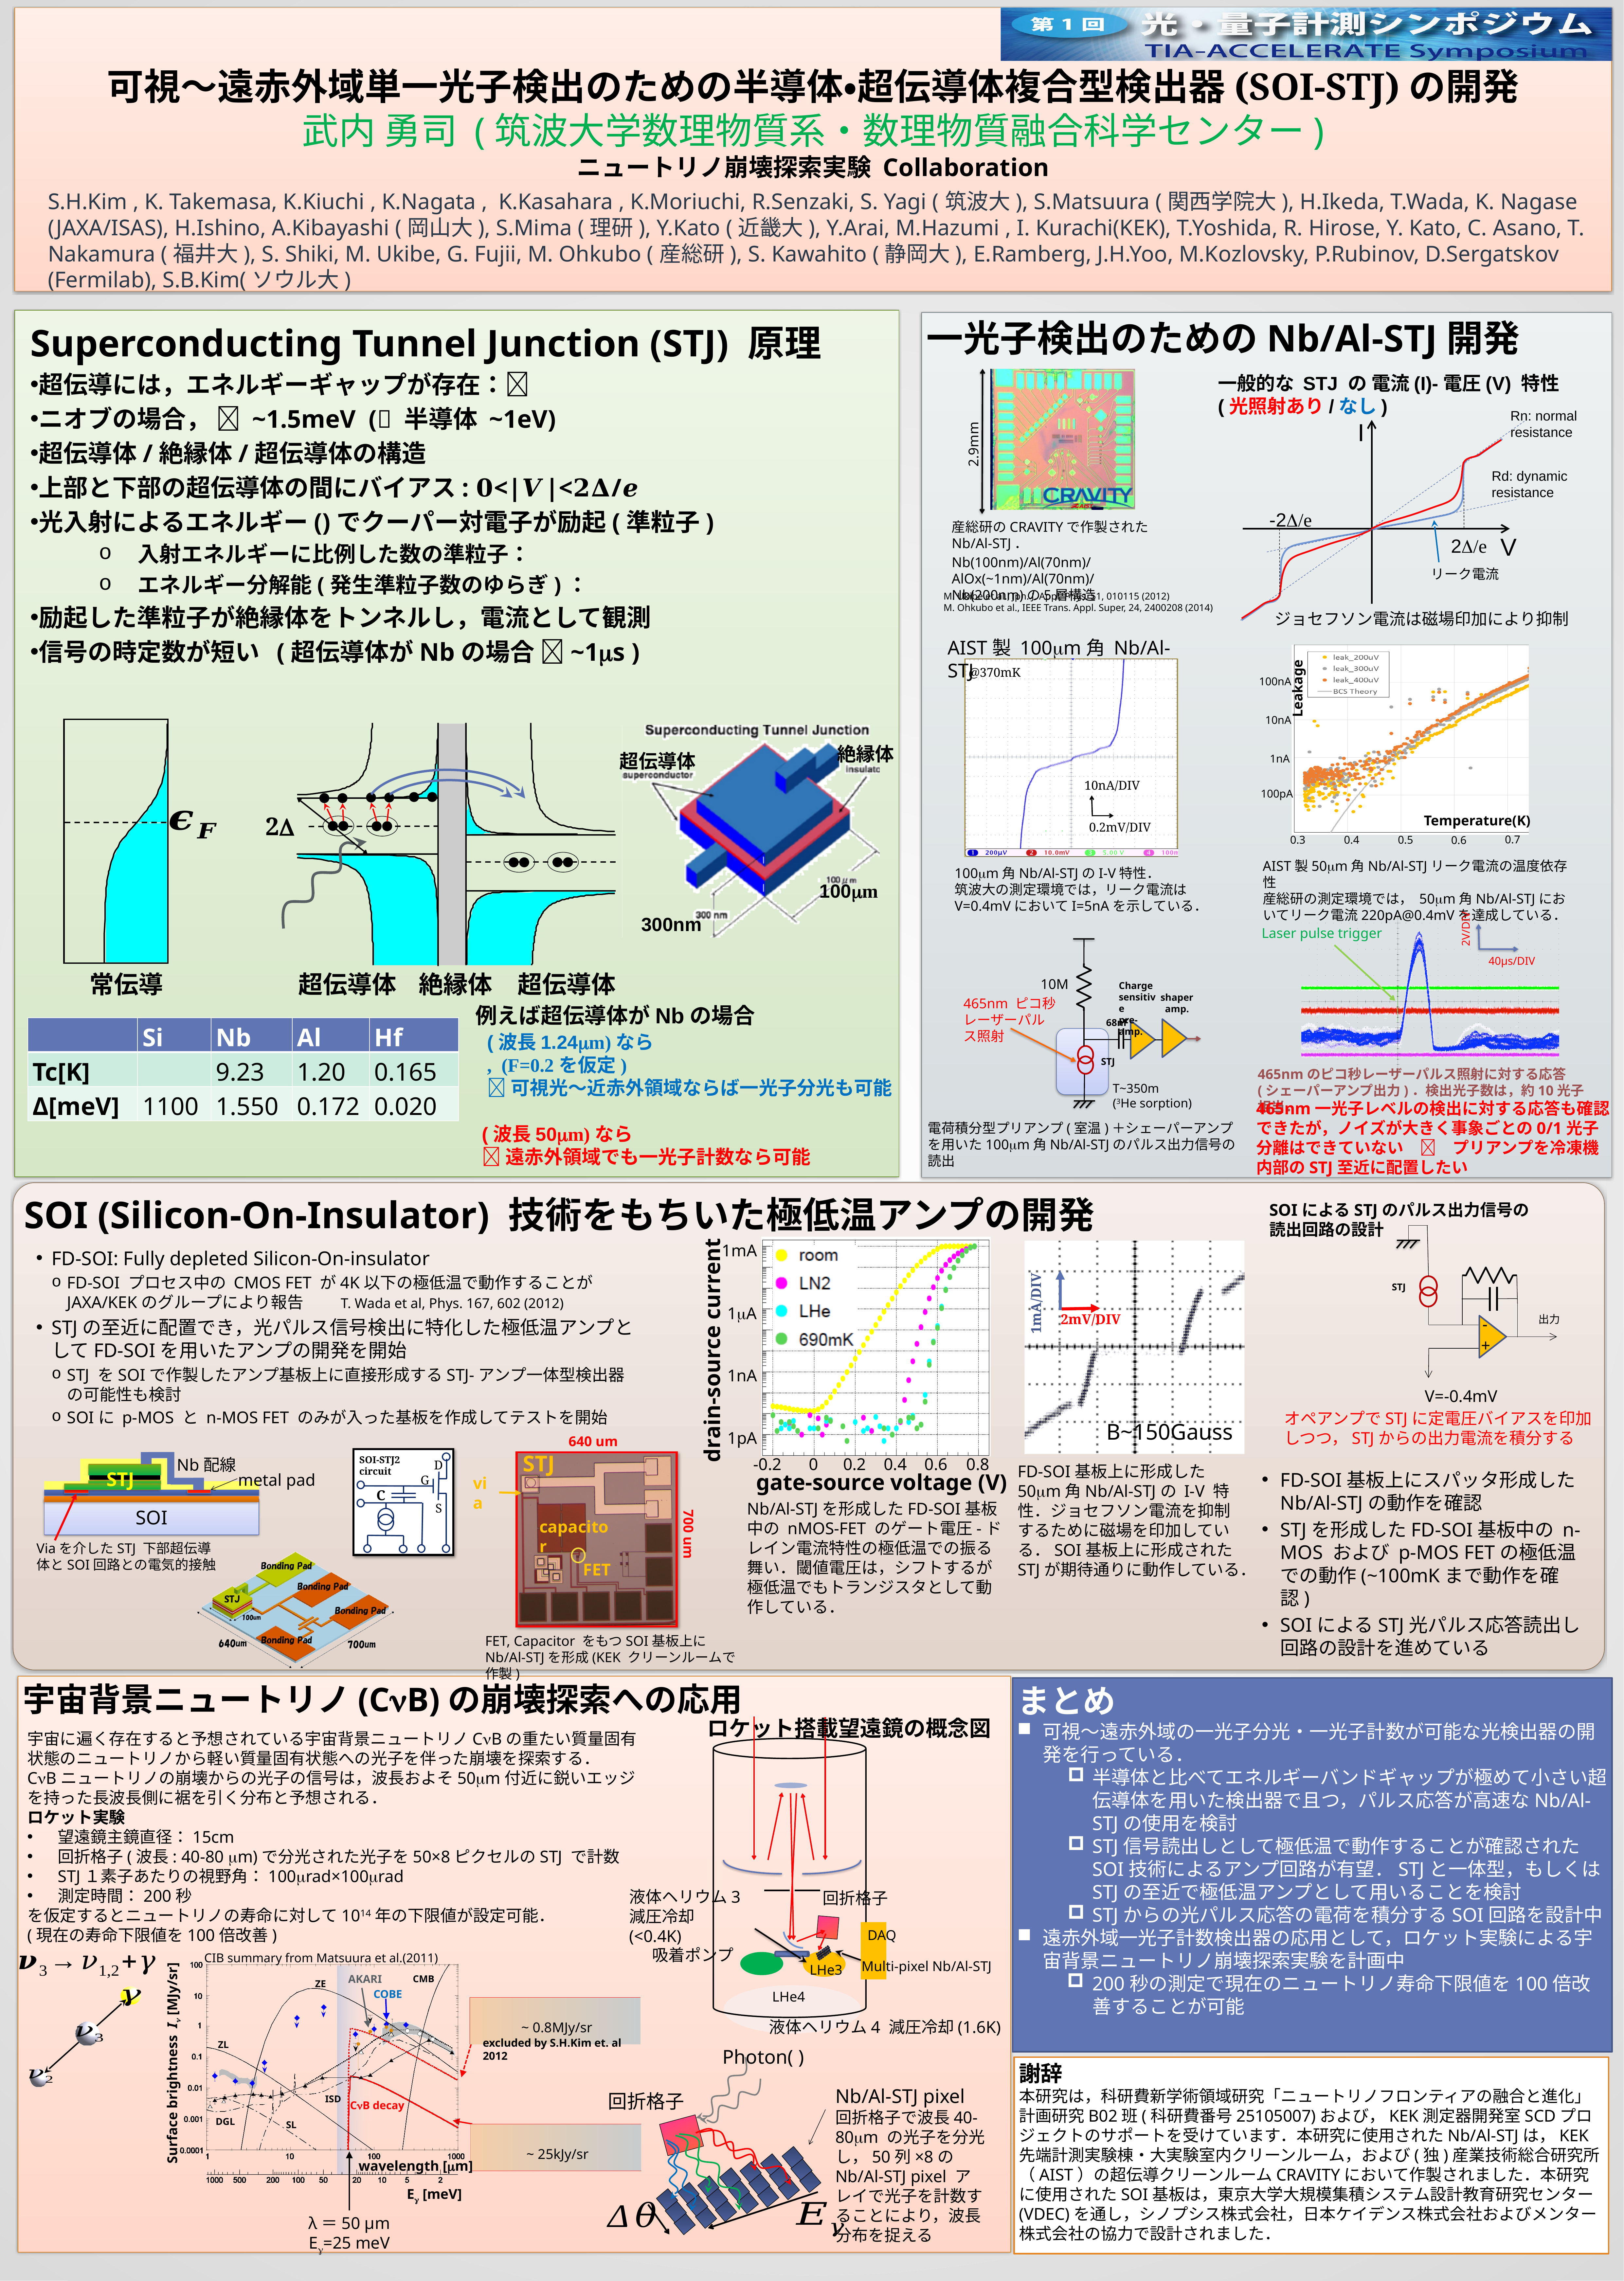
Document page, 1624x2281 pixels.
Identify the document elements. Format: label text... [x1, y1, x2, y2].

table_cell 1.20 [293, 1053, 369, 1086]
text_box SOI (Silicon-On-Insulator) 技術をもちいた極低温アンプの開発 [13, 1182, 1605, 1670]
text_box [468, 1430, 700, 1625]
text_box 謝辞 本研究は，科研費新学術領域研究「ニュートリノフロンティアの融合と進化」計画研究B02班(科研費番号25105007)および，KEK測定器開発室SCDプロジェクトのサポートを受けています．本研究に使用されたNb/Al-STJは，KEK先端計測実験棟・大実験室内クリーンルーム，および(独)産業技術総合研究所（AIST）の超伝導クリーンルームCRAVITYにおいて作製されました．本研究に使用されたSOI基板は，東京大学大規模集積システム設計教育研究センター(VDEC)を通し，シノプシス株式会社，日本ケイデンス株式会社およびメンター株式会社の協力で設計されました． [1013, 2056, 1609, 2254]
table_cell [138, 1053, 211, 1086]
text_box 超伝導体 [293, 969, 402, 1001]
text_box FD-SOI基板上にスパッタ形成したNb/Al-STJの動作を確認 STJを形成したFD-SOI基板中の n-MOS および p-MOS FETの極低温での動作(~100mKまで動作を確認) SOIによるSTJ光パルス応答読出し回路の設計を進めている [1257, 1465, 1589, 1661]
table_cell Tc[K] [28, 1053, 137, 1086]
text_box 465nm一光子レベルの検出に対する応答も確認できたが，ノイズが大きく事象ごとの0/1光子分離はできていない  プリアンプを冷凍機内部のSTJ至近に配置したい [1251, 1095, 1615, 1179]
table_header Hf [370, 1018, 458, 1051]
picture [1001, 7, 1613, 61]
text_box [1213, 368, 1592, 631]
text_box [695, 1237, 1001, 1498]
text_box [614, 725, 900, 938]
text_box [1024, 1229, 1257, 1454]
text_box 例えば超伝導体がNbの場合 [470, 999, 779, 1031]
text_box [1245, 643, 1554, 857]
table_cell 9.23 [211, 1053, 292, 1086]
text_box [943, 633, 1201, 917]
text_box FD-SOI: Fully depleted Silicon-On-insulator FD-SOI プロセス中の CMOS FET が4K以下の極低温で動作することがJAXA/KEKのグループにより報告 T. Wada et al, Phys. 167, 602 (2012) STJの至近に配置でき，光パルス信号検出に特化した極低温アンプとしてFD-SOIを用いたアンプの開発を開始 STJ をSOIで作製したアンプ基板上に直接形成するSTJ-アンプ一体型検出器の可能性も検討 SOIに p-MOS と n-MOS FET のみが入った基板を作成してテストを開始 [31, 1244, 643, 1436]
text_box 超伝導体 [540, 966, 643, 999]
table_cell Δ[meV] [28, 1087, 137, 1121]
table_header Si [138, 1018, 211, 1051]
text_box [624, 1716, 1002, 2039]
table_header Al [293, 1018, 369, 1051]
text_box ロケット搭載望遠鏡の概念図 [702, 1712, 1002, 1716]
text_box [64, 719, 168, 963]
picture [1042, 487, 1134, 509]
text_box 可視～遠赤外域単一光子検出のための半導体・超伝導体複合型検出器(SOI-STJ)の開発 武内 勇司 (筑波大学数理物質系・数理物質融合科学センター) ニュートリノ崩壊探索実験 Collaboration [14, 8, 1612, 291]
text_box 絶縁体 [414, 969, 540, 1001]
table_header [28, 1018, 137, 1051]
text_box S.H.Kim , K. Takemasa, K.Kiuchi , K.Nagata , K.Kasahara , K.Moriuchi, R.Senzaki, S. Yagi (筑波大), S.Matsuura (関西学院大), H.Ikeda, T.Wada, K. Nagase (JAXA/ISAS), H.Ishino, A.Kibayashi (岡山大), S.Mima (理研), Y.Kato (近畿大), Y.Arai, M.Hazumi , I. Kurachi(KEK), T.Yoshida, R. Hirose, Y. Kato, C. Asano, T. Nakamura (福井大), S. Shiki, M. Ukibe, G. Fujii, M. Ohkubo (産総研), S. Kawahito (静岡大), E.Ramberg, J.H.Yoo, M.Kozlovsky, P.Rubinov, D.Sergatskov (Fermilab), S.B.Kim(ソウル大) [43, 185, 1609, 295]
text_box AIST製50m角Nb/Al-STJリーク電流の温度依存性 産総研の測定環境では， 50m角Nb/Al-STJにおいてリーク電流220pA@0.4mVを達成している． [1258, 855, 1582, 901]
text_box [1279, 1225, 1602, 1450]
text_box FET, Capacitor をもつSOI基板上にNb/Al-STJを形成(KEK クリーンルームで作製) [480, 1630, 746, 1684]
picture [193, 1552, 394, 1668]
text_box 宇宙背景ニュートリノ(CB)の崩壊探索への応用 [18, 1676, 1011, 2253]
text_box 一光子検出のためのNb/Al-STJ開発 [921, 312, 1612, 1177]
text_box FD-SOI基板上に形成した 50m角Nb/Al-STJの I-V 特性．ジョセフソン電流を抑制するために磁場を印加している．SOI基板上に形成されたSTJが期待通りに動作している． [1013, 1458, 1246, 1581]
text_box M. Ukibe et al., Jpn. J. Appl. Phys. 51, 010115 (2012) M. Ohkubo et al., IEEE Trans. Appl. Super, 24, 2400208 (2014) [939, 587, 1211, 616]
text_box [947, 368, 1168, 597]
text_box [31, 1452, 318, 1575]
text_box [18, 1947, 158, 2089]
table_cell 0.172 [293, 1087, 369, 1121]
table_cell 1100 [138, 1087, 211, 1121]
text_box 宇宙に遍く存在すると予想されている宇宙背景ニュートリノCBの重たい質量固有状態のニュートリノから軽い質量固有状態への光子を伴った崩壊を探索する． CBニュートリノの崩壊からの光子の信号は，波長およそ50m付近に鋭いエッジを持った長波長側に裾を引く分布と予想される． ロケット実験 望遠鏡主鏡直径：15cm 回折格子(波長: 40-80 m)で分光された光子を50×8ピクセルのSTJ で計数 STJ１素子あたりの視野角：100rad×100rad 測定時間：200秒 を仮定するとニュートリノの寿命に対して1014年の下限値が設定可能． (現在の寿命下限値を100倍改善) [22, 1726, 623, 1947]
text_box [161, 1948, 646, 2255]
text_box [354, 1450, 453, 1554]
text_box Nb/Al-STJを形成したFD-SOI基板中の nMOS-FET のゲート電圧-ドレイン電流特性の極低温での振る舞い．閾値電圧は，シフトするが極低温でもトランジスタとして動作している． [742, 1496, 1008, 1619]
table_header Nb [211, 1018, 292, 1051]
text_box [261, 723, 616, 966]
text_box まとめ 可視～遠赤外域の一光子分光・一光子計数が可能な光検出器の開発を行っている． 半導体と比べてエネルギーバンドギャップが極めて小さい超伝導体を用いた検出器で且つ，パルス応答が高速なNb/Al-STJの使用を検討 STJ信号読出しとして極低温で動作することが確認されたSOI技術によるアンプ回路が有望．STJと一体型，もしくはSTJの至近で極低温アンプとして用いることを検討 STJからの光パルス応答の電荷を積分するSOI回路を設計中 遠赤外域一光子計数検出器の応用として，ロケット実験による宇宙背景ニュートリノ崩壊探索実験を計画中 200秒の測定で現在のニュートリノ寿命下限値を100倍改善することが可能 [1012, 1677, 1613, 2053]
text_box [603, 2042, 991, 2272]
table_cell 1.550 [211, 1087, 292, 1121]
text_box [923, 939, 1246, 1155]
text_box 常伝導 [84, 966, 168, 1001]
table_cell 0.165 [370, 1053, 458, 1086]
table_cell 0.020 [370, 1087, 458, 1121]
text_box SOIによるSTJのパルス出力信号の読出回路の設計 [1264, 1197, 1544, 1241]
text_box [1253, 901, 1602, 1101]
